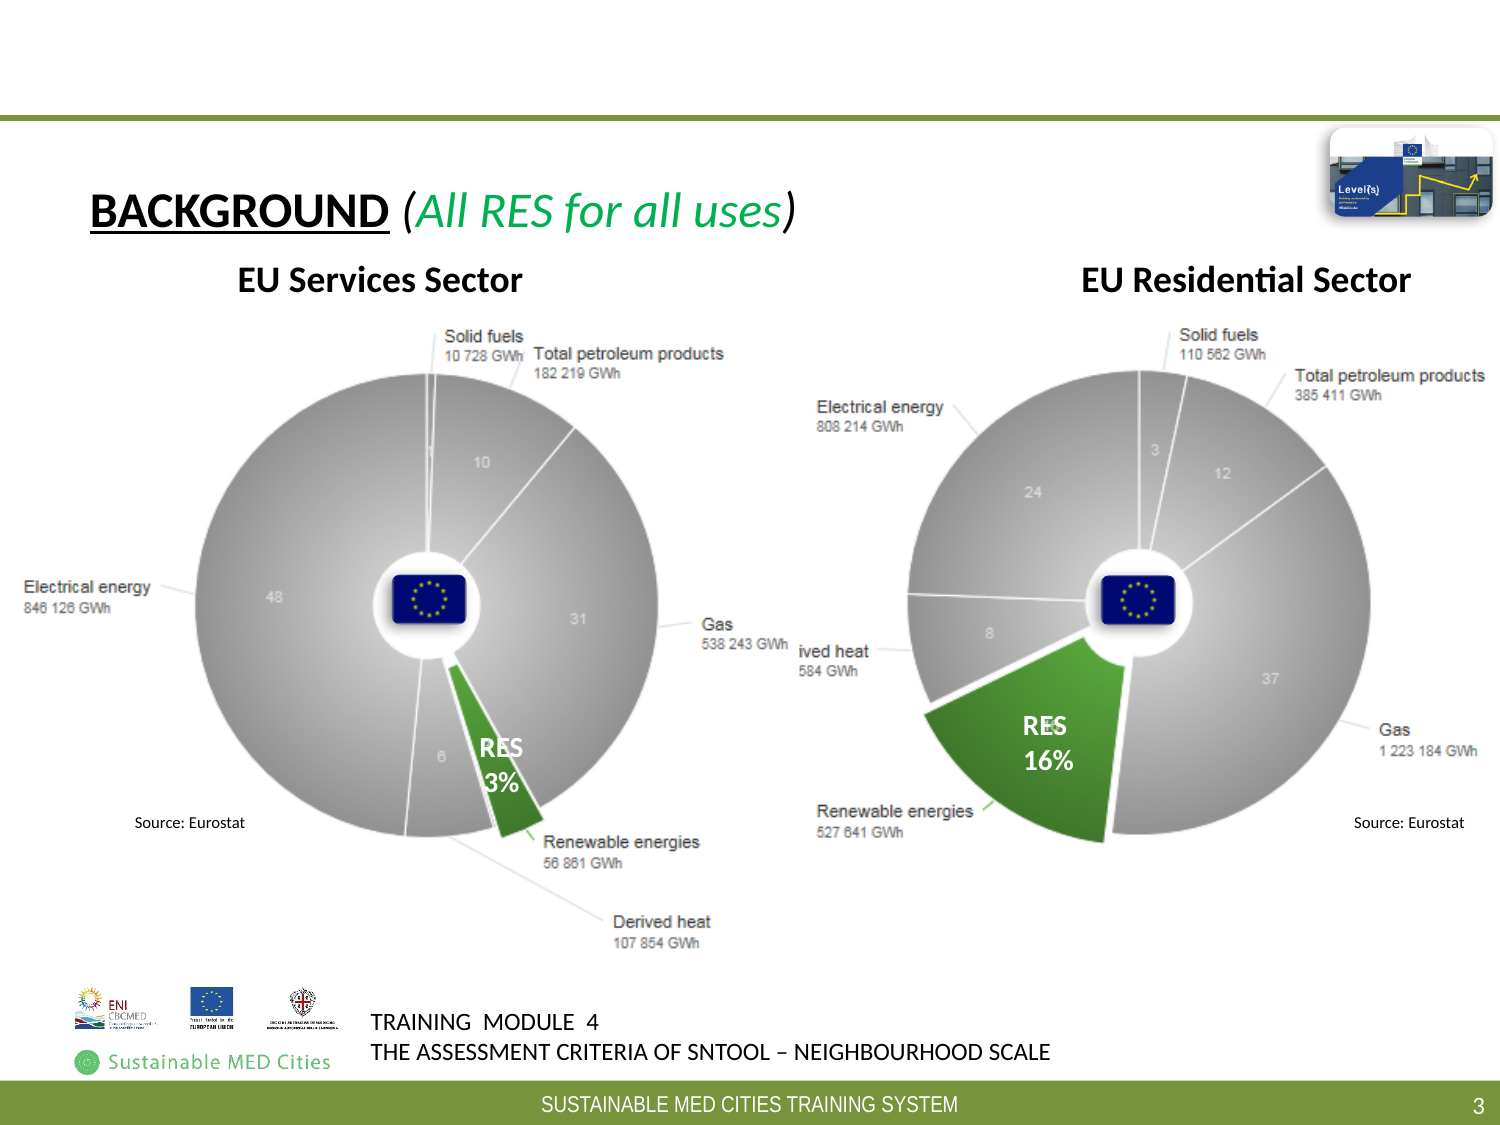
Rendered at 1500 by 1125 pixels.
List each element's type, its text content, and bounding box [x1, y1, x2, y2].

text_box EU Residential Sector [1066, 247, 1428, 308]
text_box EU Services Sector [222, 247, 539, 308]
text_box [800, 316, 1499, 863]
text_box BACKGROUND (All RES for all uses) [74, 169, 1425, 270]
picture [1329, 127, 1493, 217]
picture [62, 978, 356, 1080]
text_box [11, 316, 799, 961]
slide_number 3 [1399, 1074, 1500, 1125]
